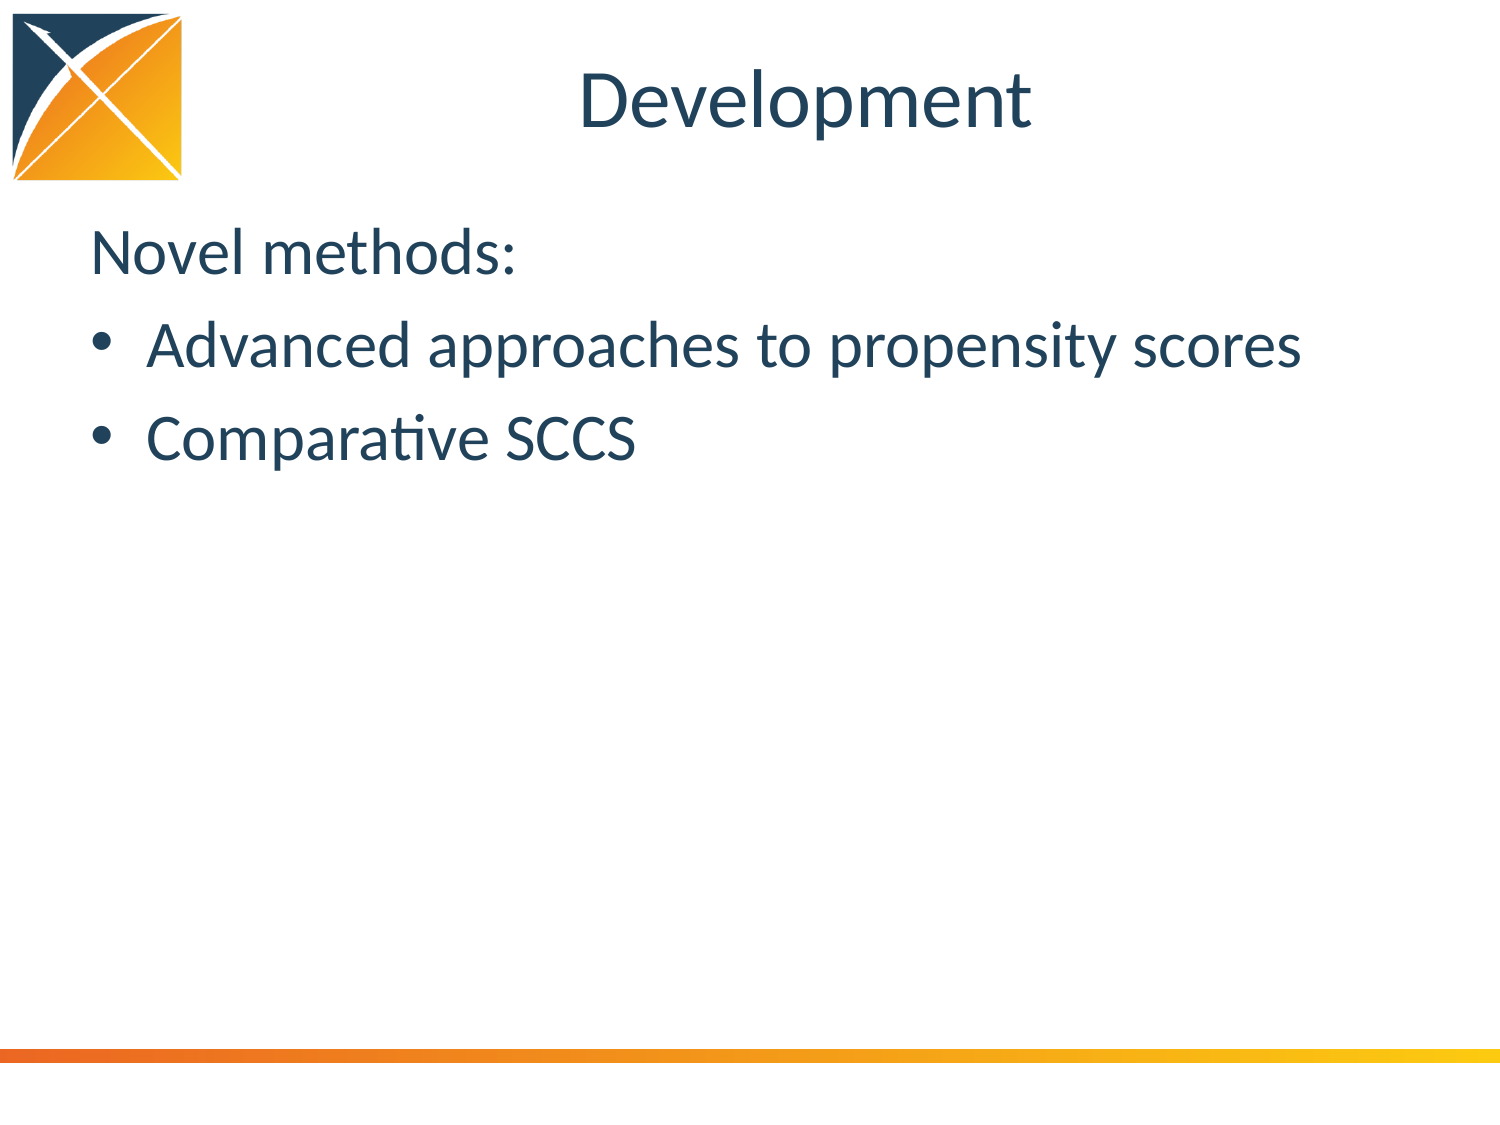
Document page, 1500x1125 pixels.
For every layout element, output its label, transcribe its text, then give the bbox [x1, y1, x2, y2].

title Development [187, 24, 1425, 163]
picture [0, 0, 206, 200]
list Novel methods: Advanced approaches to propensity scores Comparative SCCS [75, 200, 1425, 1005]
